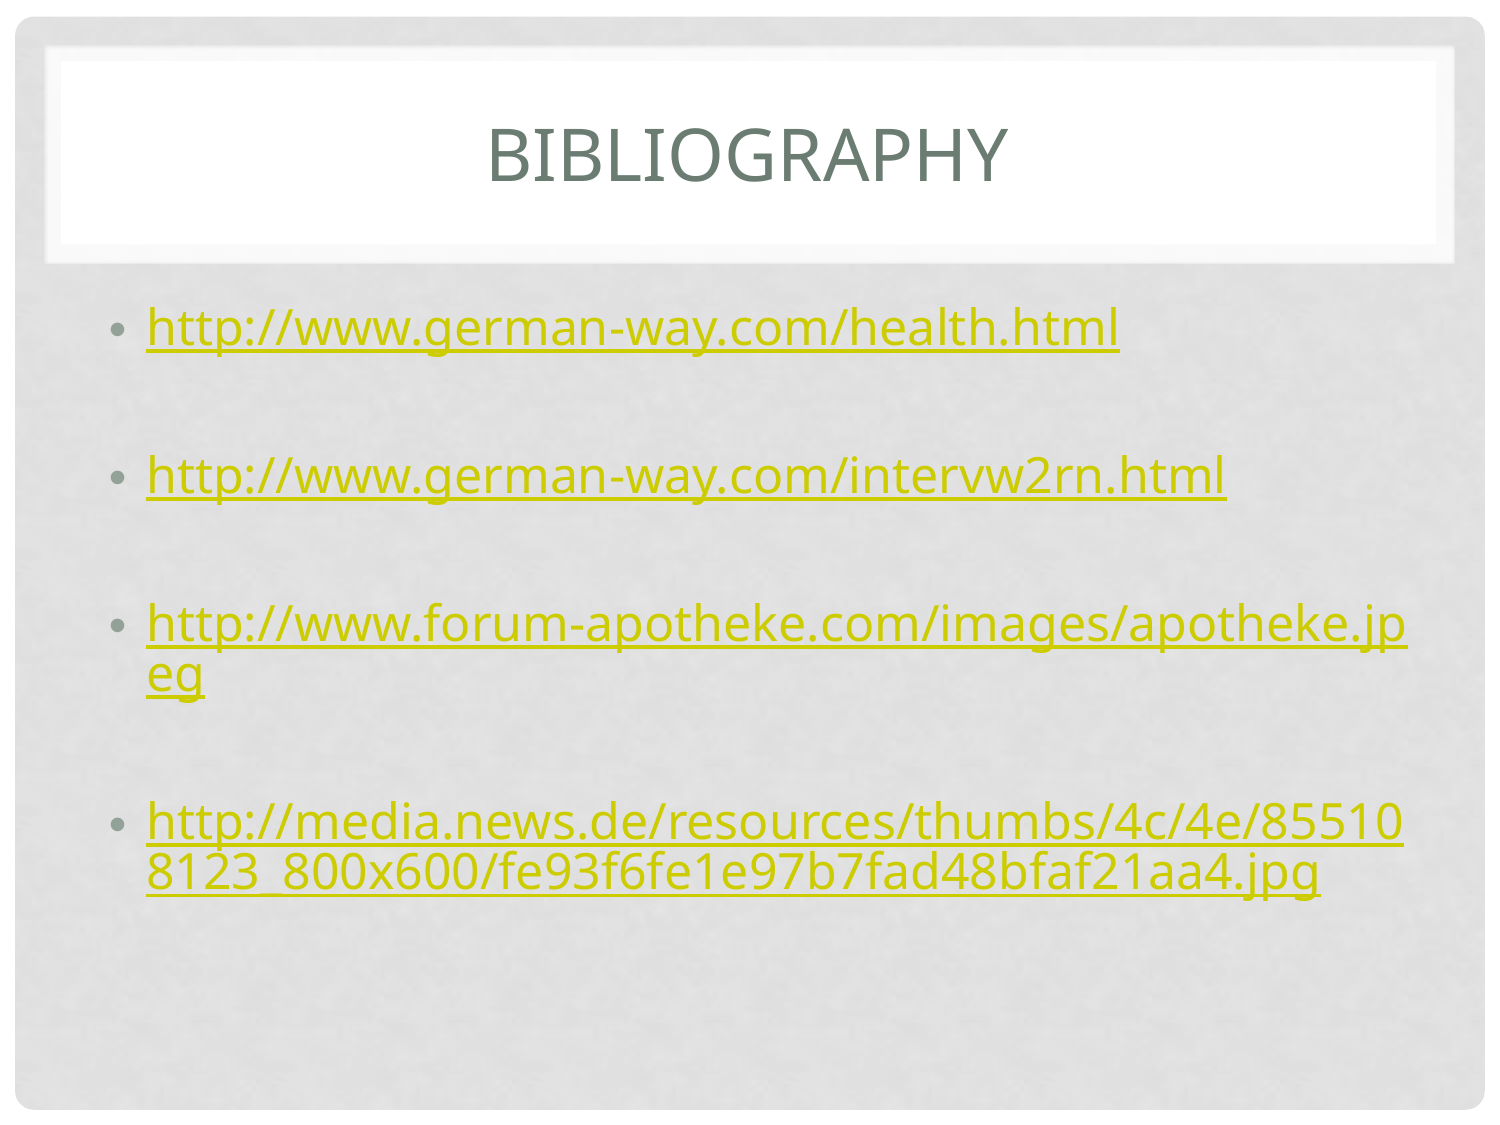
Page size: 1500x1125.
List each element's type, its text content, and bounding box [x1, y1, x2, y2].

list http://www.german-way.com/health.html http://www.german-way.com/intervw2rn.html http://www.forum-apotheke.com/images/apotheke.jpeg http://media.news.de/resources/thumbs/4c/4e/855108123_800x600/fe93f6fe1e97b7fad48bfaf21aa4.jpg [74, 287, 1426, 1006]
title Bibliography [69, 66, 1425, 238]
